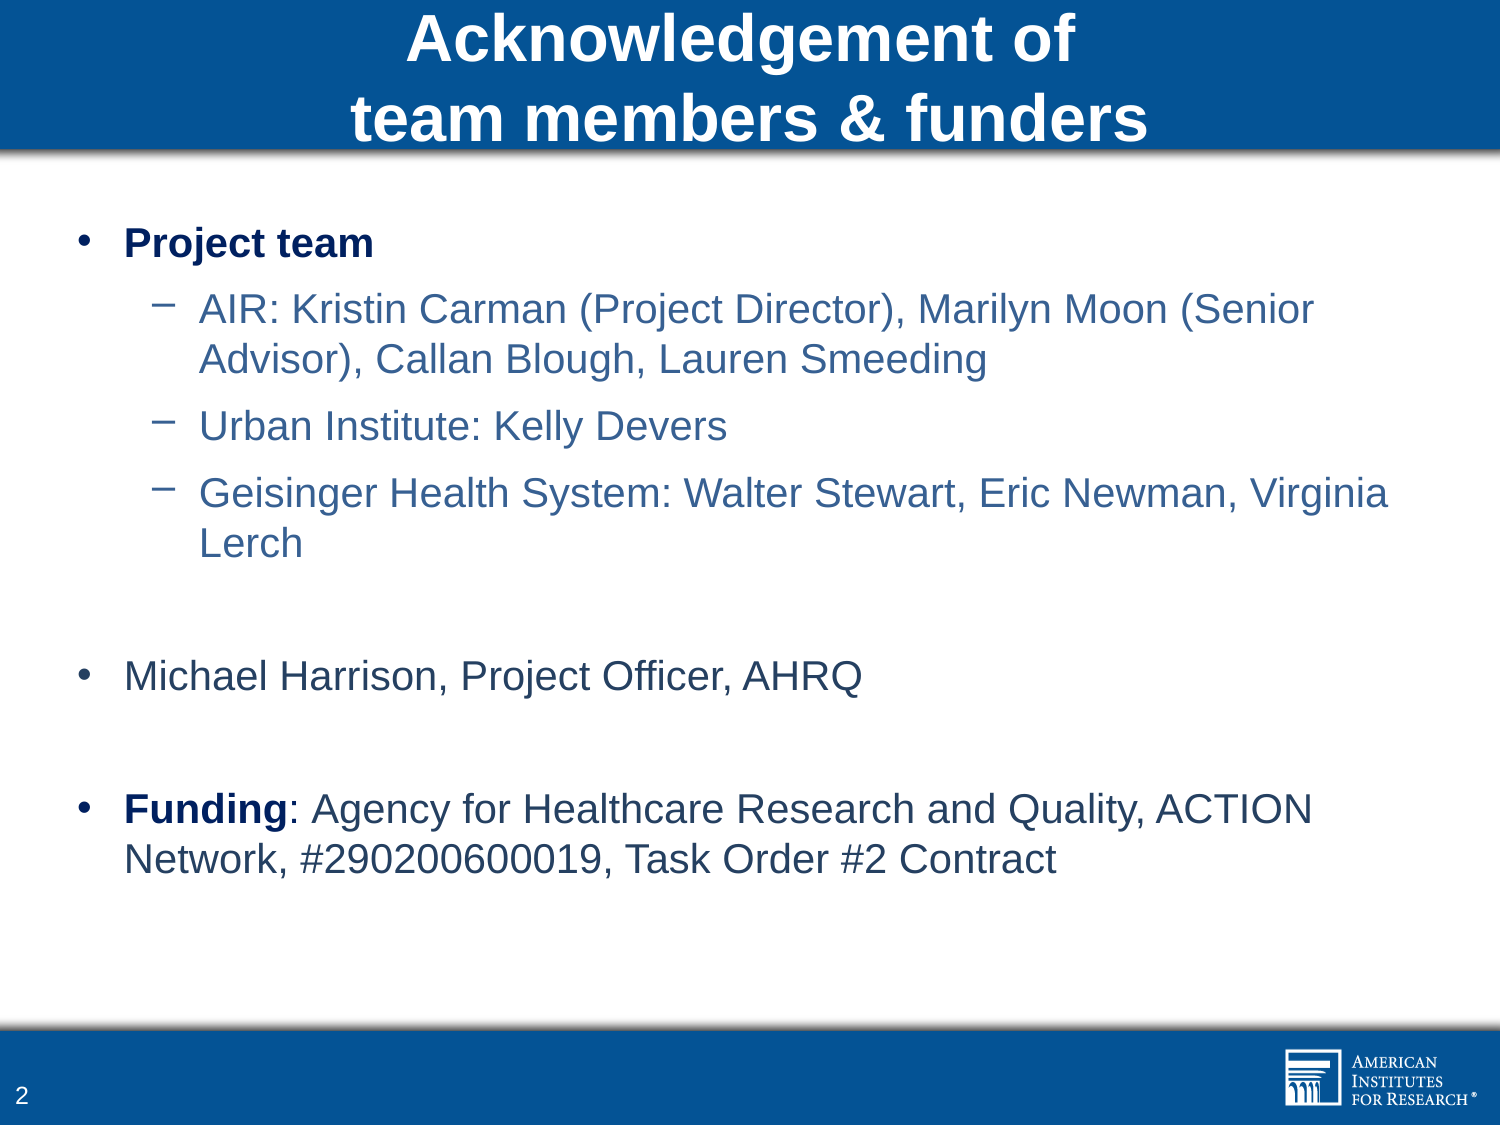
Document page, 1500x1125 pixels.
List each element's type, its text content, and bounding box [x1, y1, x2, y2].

title Acknowledgement of team members & funders [0, 0, 1500, 151]
picture [0, 151, 1500, 1125]
list Project team AIR: Kristin Carman (Project Director), Marilyn Moon (Senior Advisor), Callan Blough, Lauren Smeeding Urban Institute: Kelly Devers Geisinger Health System: Walter Stewart, Eric Newman, Virginia Lerch Michael Harrison, Project Officer, AHRQ Funding: Agency for Healthcare Research and Quality, ACTION Network, #290200600019, Task Order #2 Contract [61, 207, 1438, 973]
slide_number 2 [0, 1065, 350, 1125]
